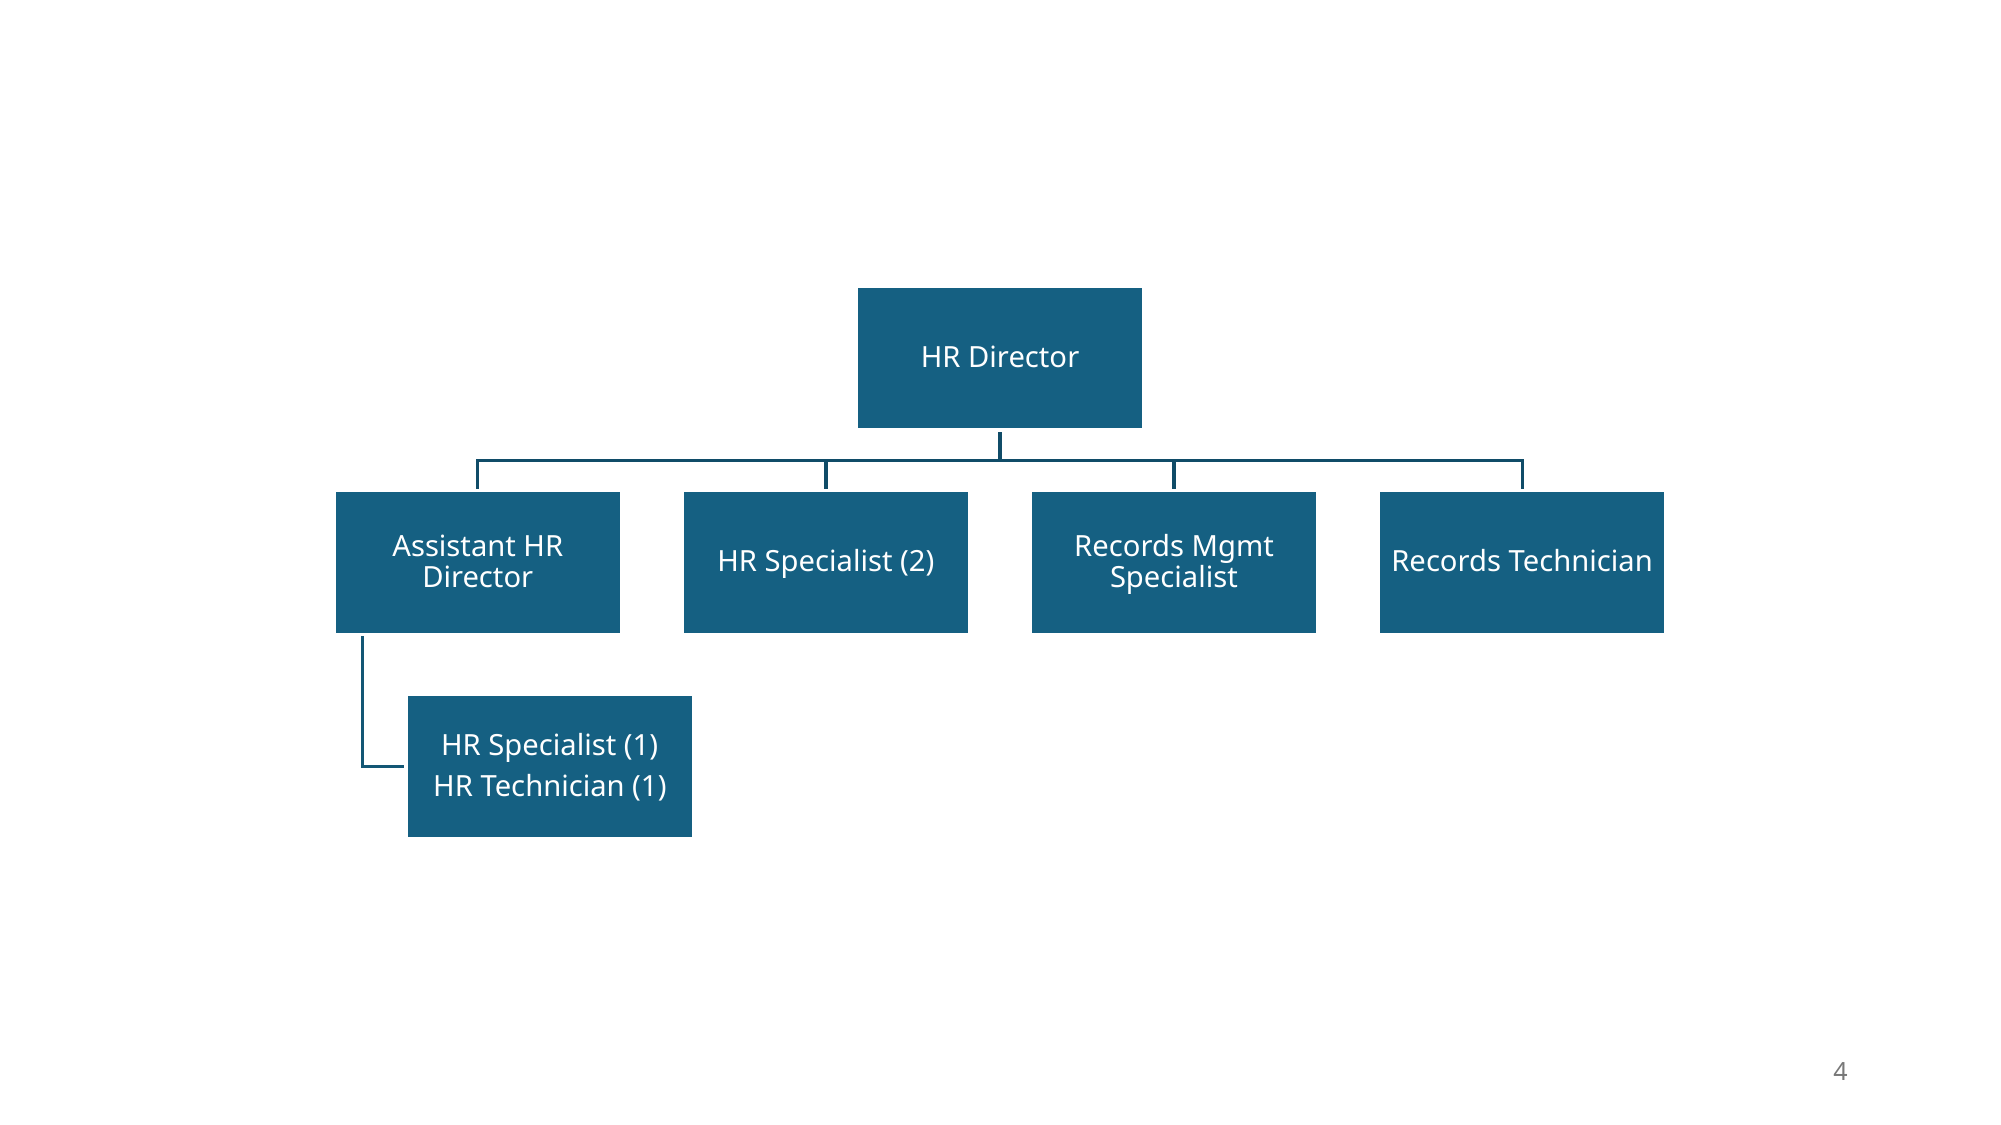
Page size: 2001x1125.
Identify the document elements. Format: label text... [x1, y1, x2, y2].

slide_number 4 [1412, 1042, 1863, 1103]
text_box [332, 117, 1668, 1008]
